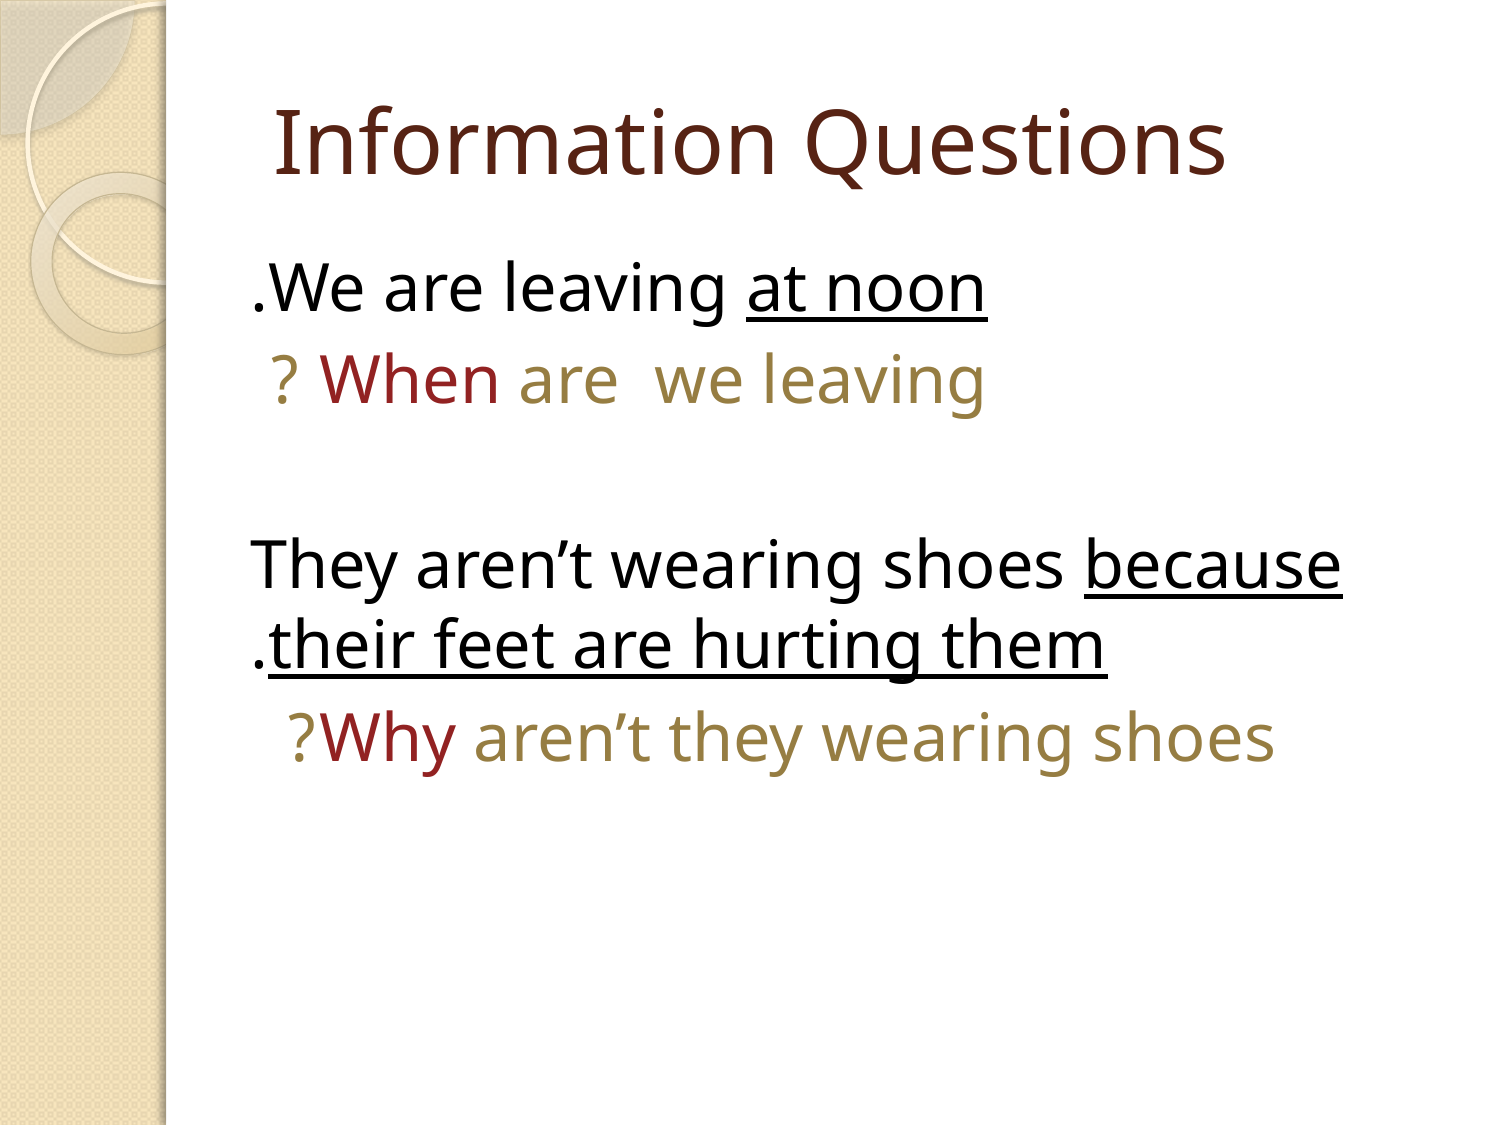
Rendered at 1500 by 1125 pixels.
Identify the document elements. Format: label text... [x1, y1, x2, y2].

title Information Questions [235, 45, 1466, 233]
list We are leaving at noon. When are we leaving ? They aren’t wearing shoes because their feet are hurting them. Why aren’t they wearing shoes? [235, 237, 1466, 1025]
